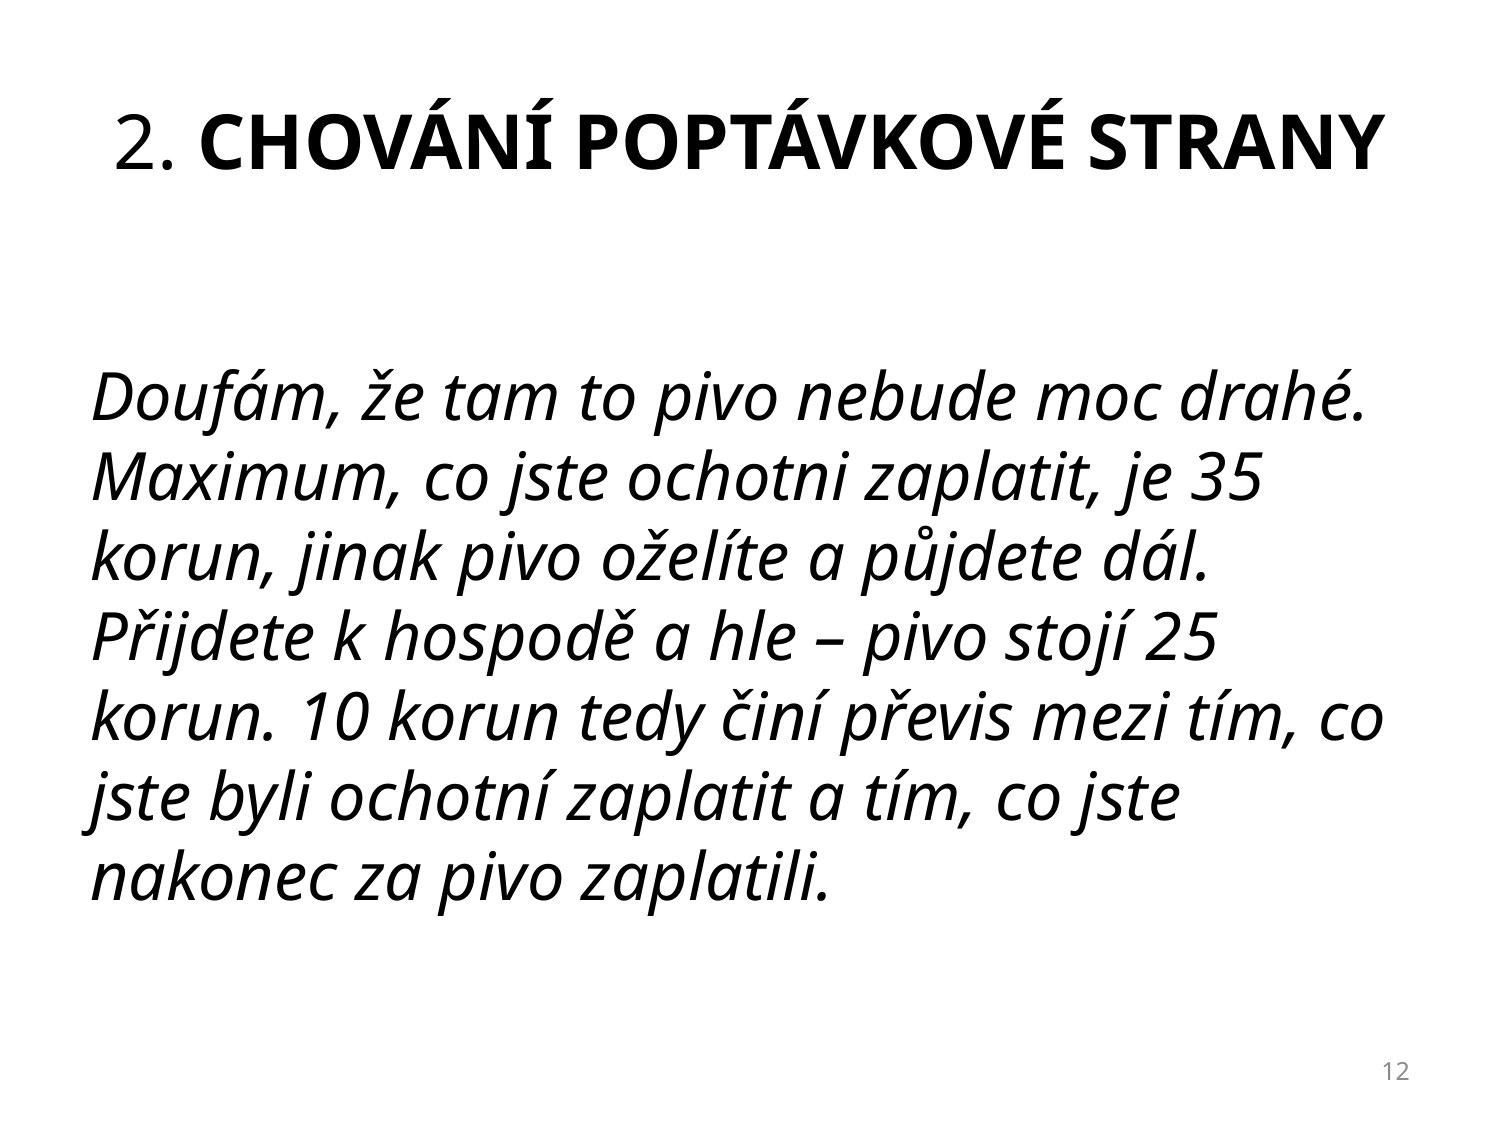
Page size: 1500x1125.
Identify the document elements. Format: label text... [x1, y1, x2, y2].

title 2. chování poptávkové strany [75, 45, 1425, 233]
slide_number 12 [1074, 1042, 1425, 1103]
list Doufám, že tam to pivo nebude moc drahé. Maximum, co jste ochotni zaplatit, je 35 korun, jinak pivo oželíte a půjdete dál. Přijdete k hospodě a hle – pivo stojí 25 korun. 10 korun tedy činí převis mezi tím, co jste byli ochotní zaplatit a tím, co jste nakonec za pivo zaplatili. [75, 262, 1425, 1005]
